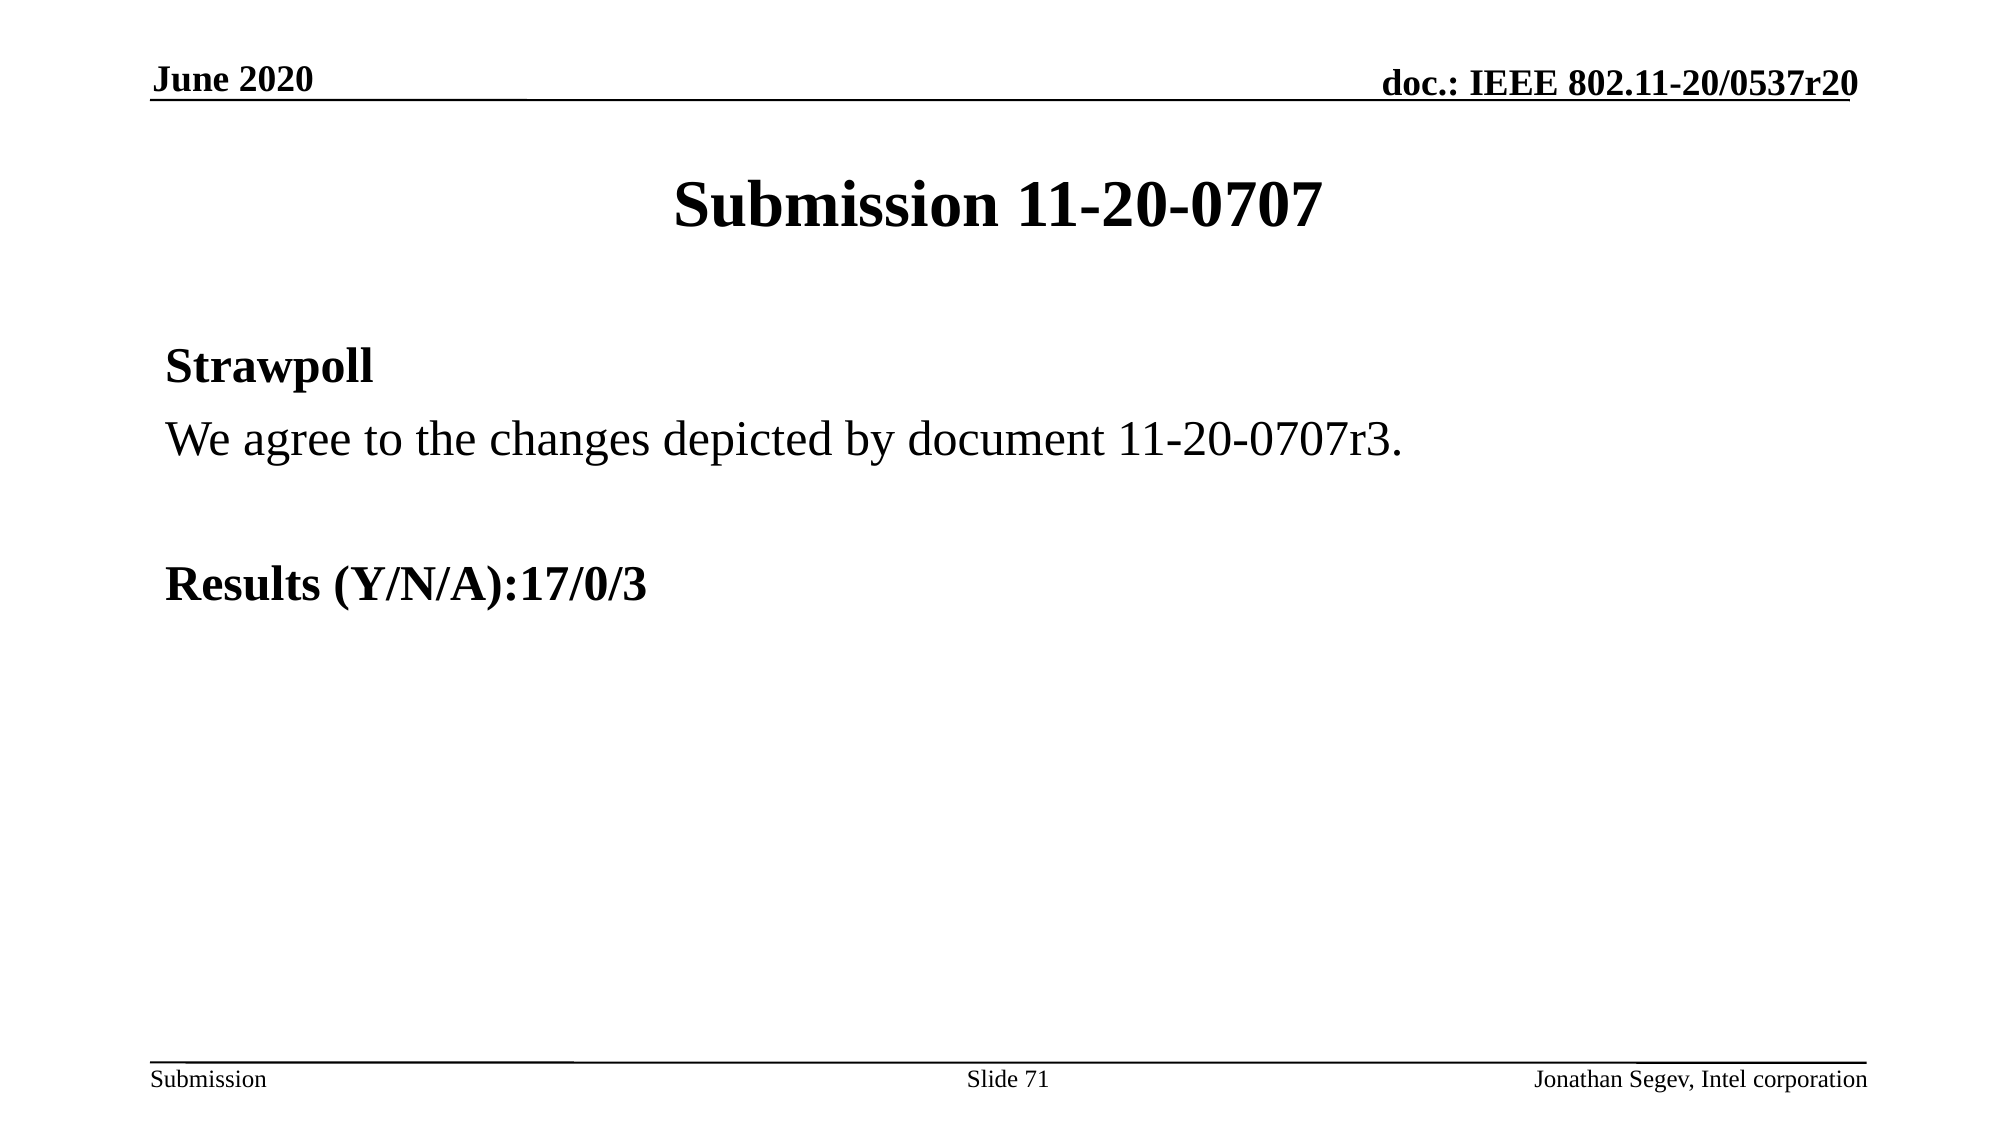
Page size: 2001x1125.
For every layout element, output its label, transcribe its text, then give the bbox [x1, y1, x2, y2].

title Submission 11-20-0707 [149, 112, 1850, 288]
slide_number Slide 71 [950, 1061, 1067, 1123]
list Strawpoll We agree to the changes depicted by document 11-20-0707r3. Results (Y/N/A):17/0/3 [149, 324, 1850, 1000]
footer Jonathan Segev, Intel corporation [1171, 1061, 1869, 1093]
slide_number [152, 54, 563, 100]
